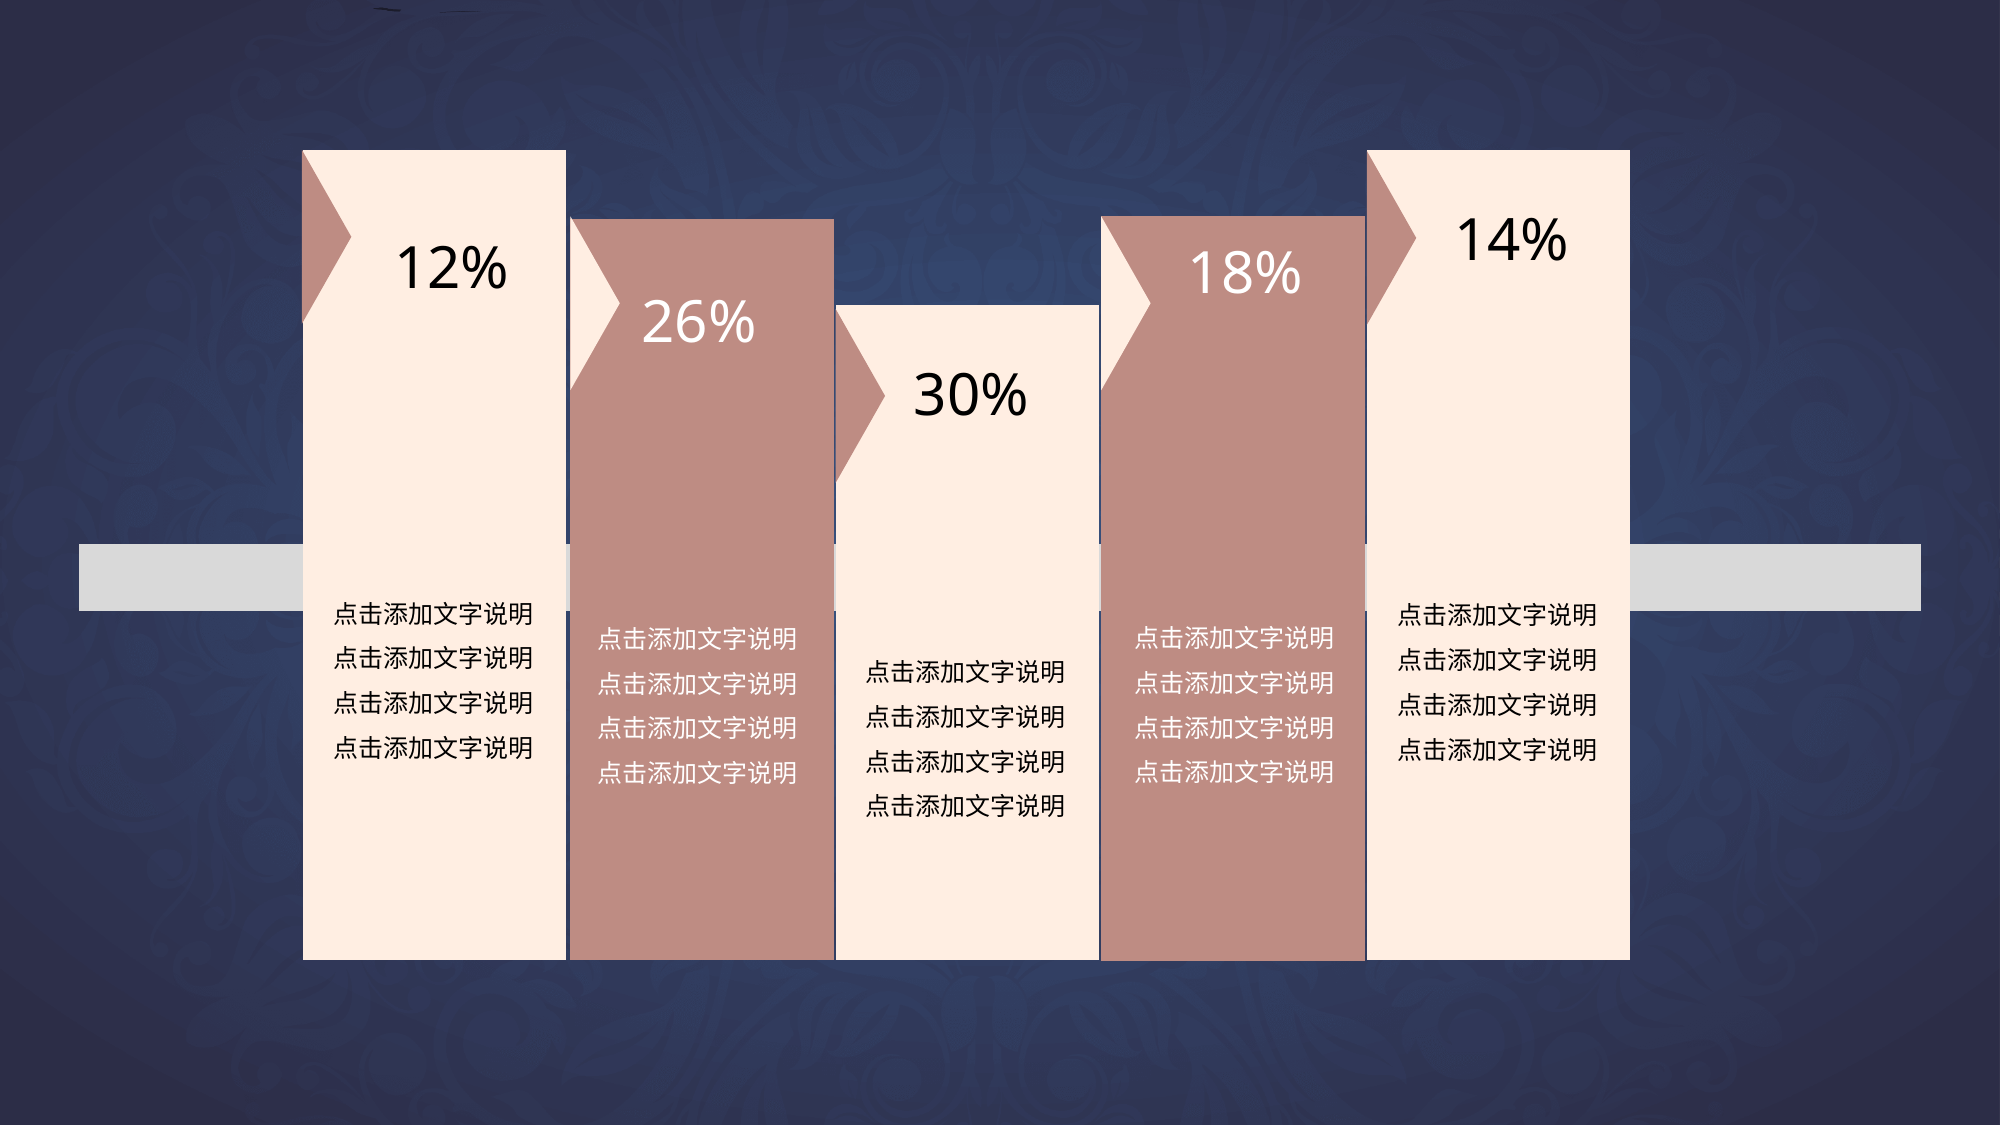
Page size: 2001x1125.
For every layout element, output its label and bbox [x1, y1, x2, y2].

text_box [1366, 149, 1631, 961]
text_box [1101, 216, 1365, 961]
text_box [569, 216, 834, 961]
text_box [78, 543, 301, 612]
text_box [835, 305, 1100, 961]
text_box [301, 149, 567, 961]
text_box [1631, 543, 1922, 612]
picture [0, 0, 2000, 1125]
